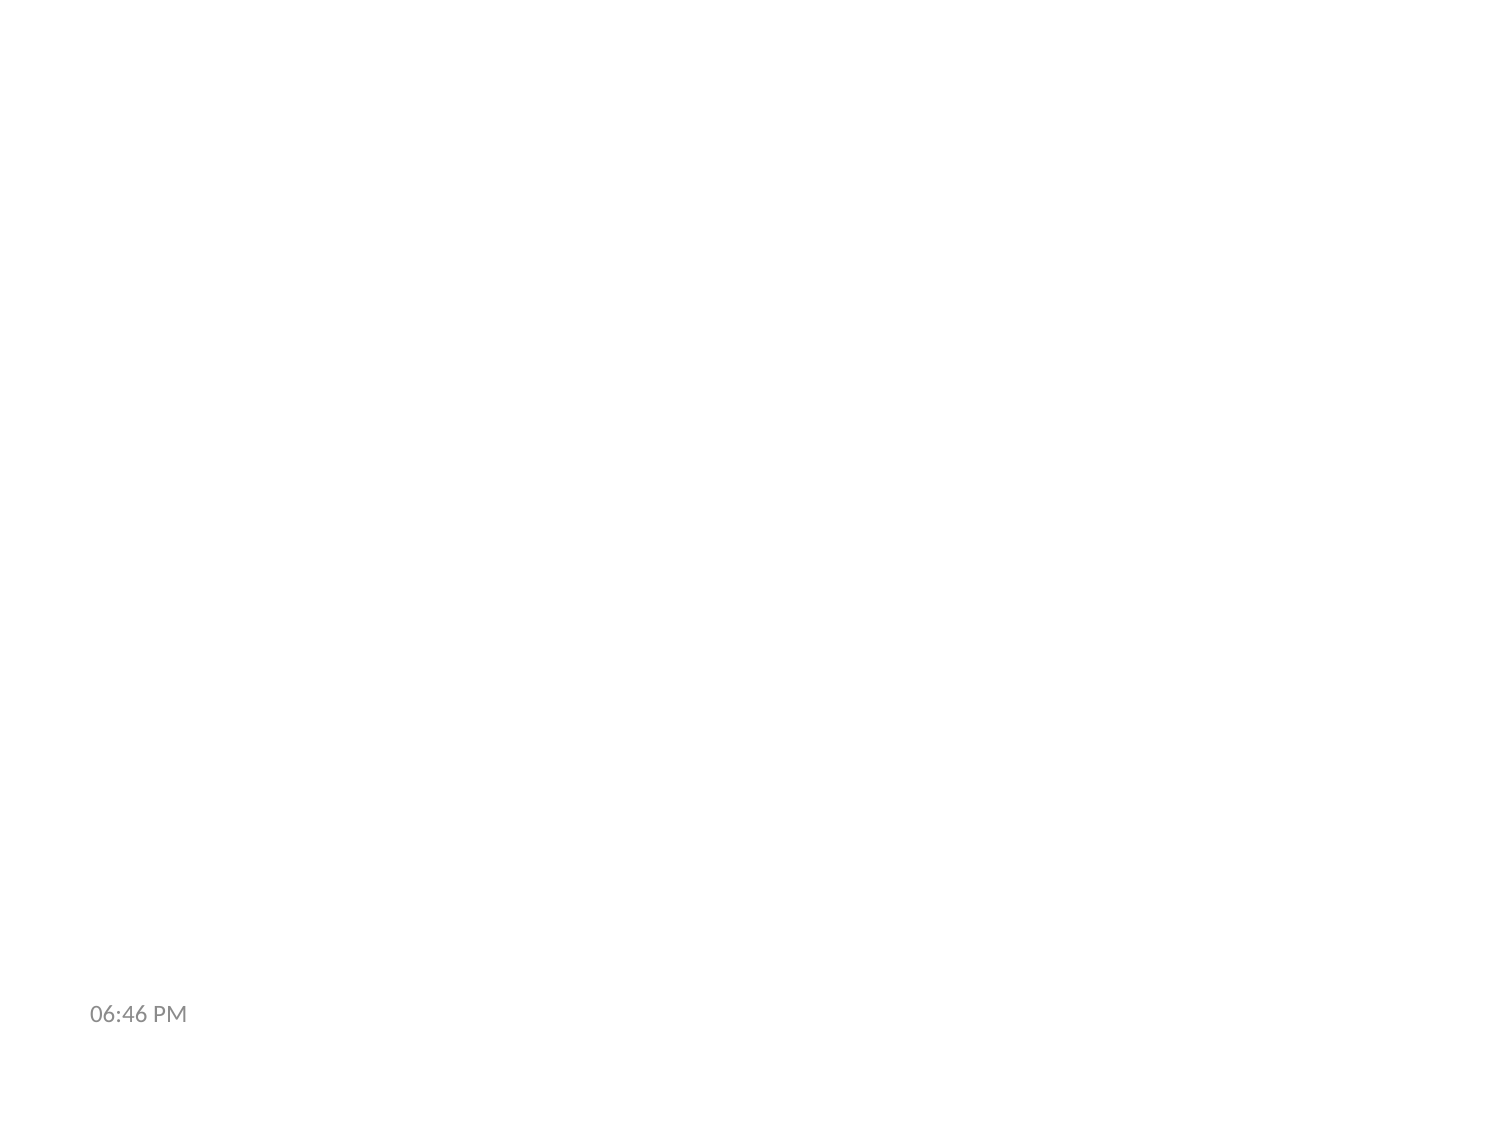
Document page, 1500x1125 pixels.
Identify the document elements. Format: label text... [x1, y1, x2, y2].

text_box 3:35 PM [75, 982, 425, 1043]
